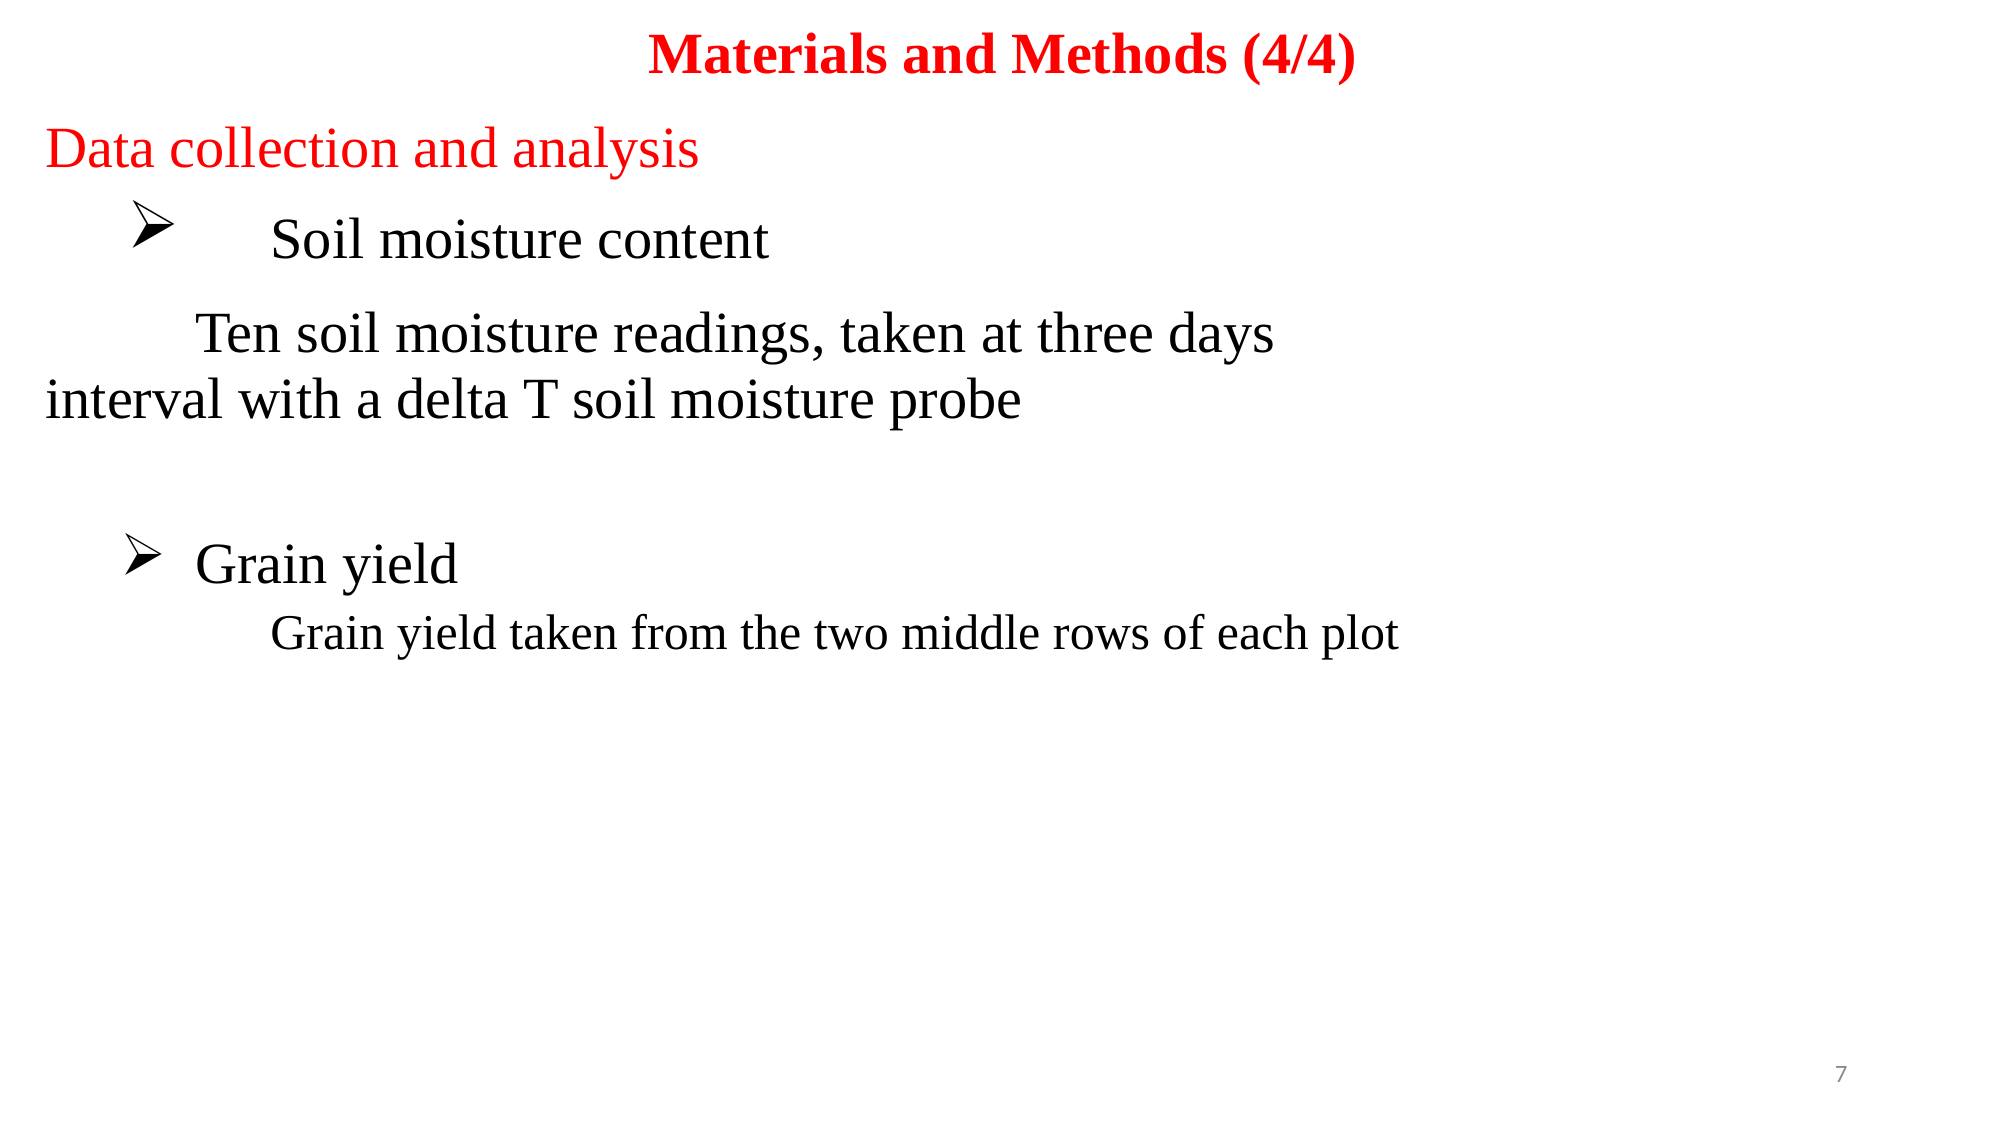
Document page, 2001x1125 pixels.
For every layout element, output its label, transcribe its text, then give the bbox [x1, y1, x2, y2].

title Materials and Methods (4/4) [65, 0, 1941, 109]
slide_number 7 [1412, 1042, 1863, 1103]
list Data collection and analysis Soil moisture content Ten soil moisture readings, taken at three days interval with a delta T soil moisture probe Grain yield Grain yield taken from the two middle rows of each plot [24, 109, 1977, 1125]
